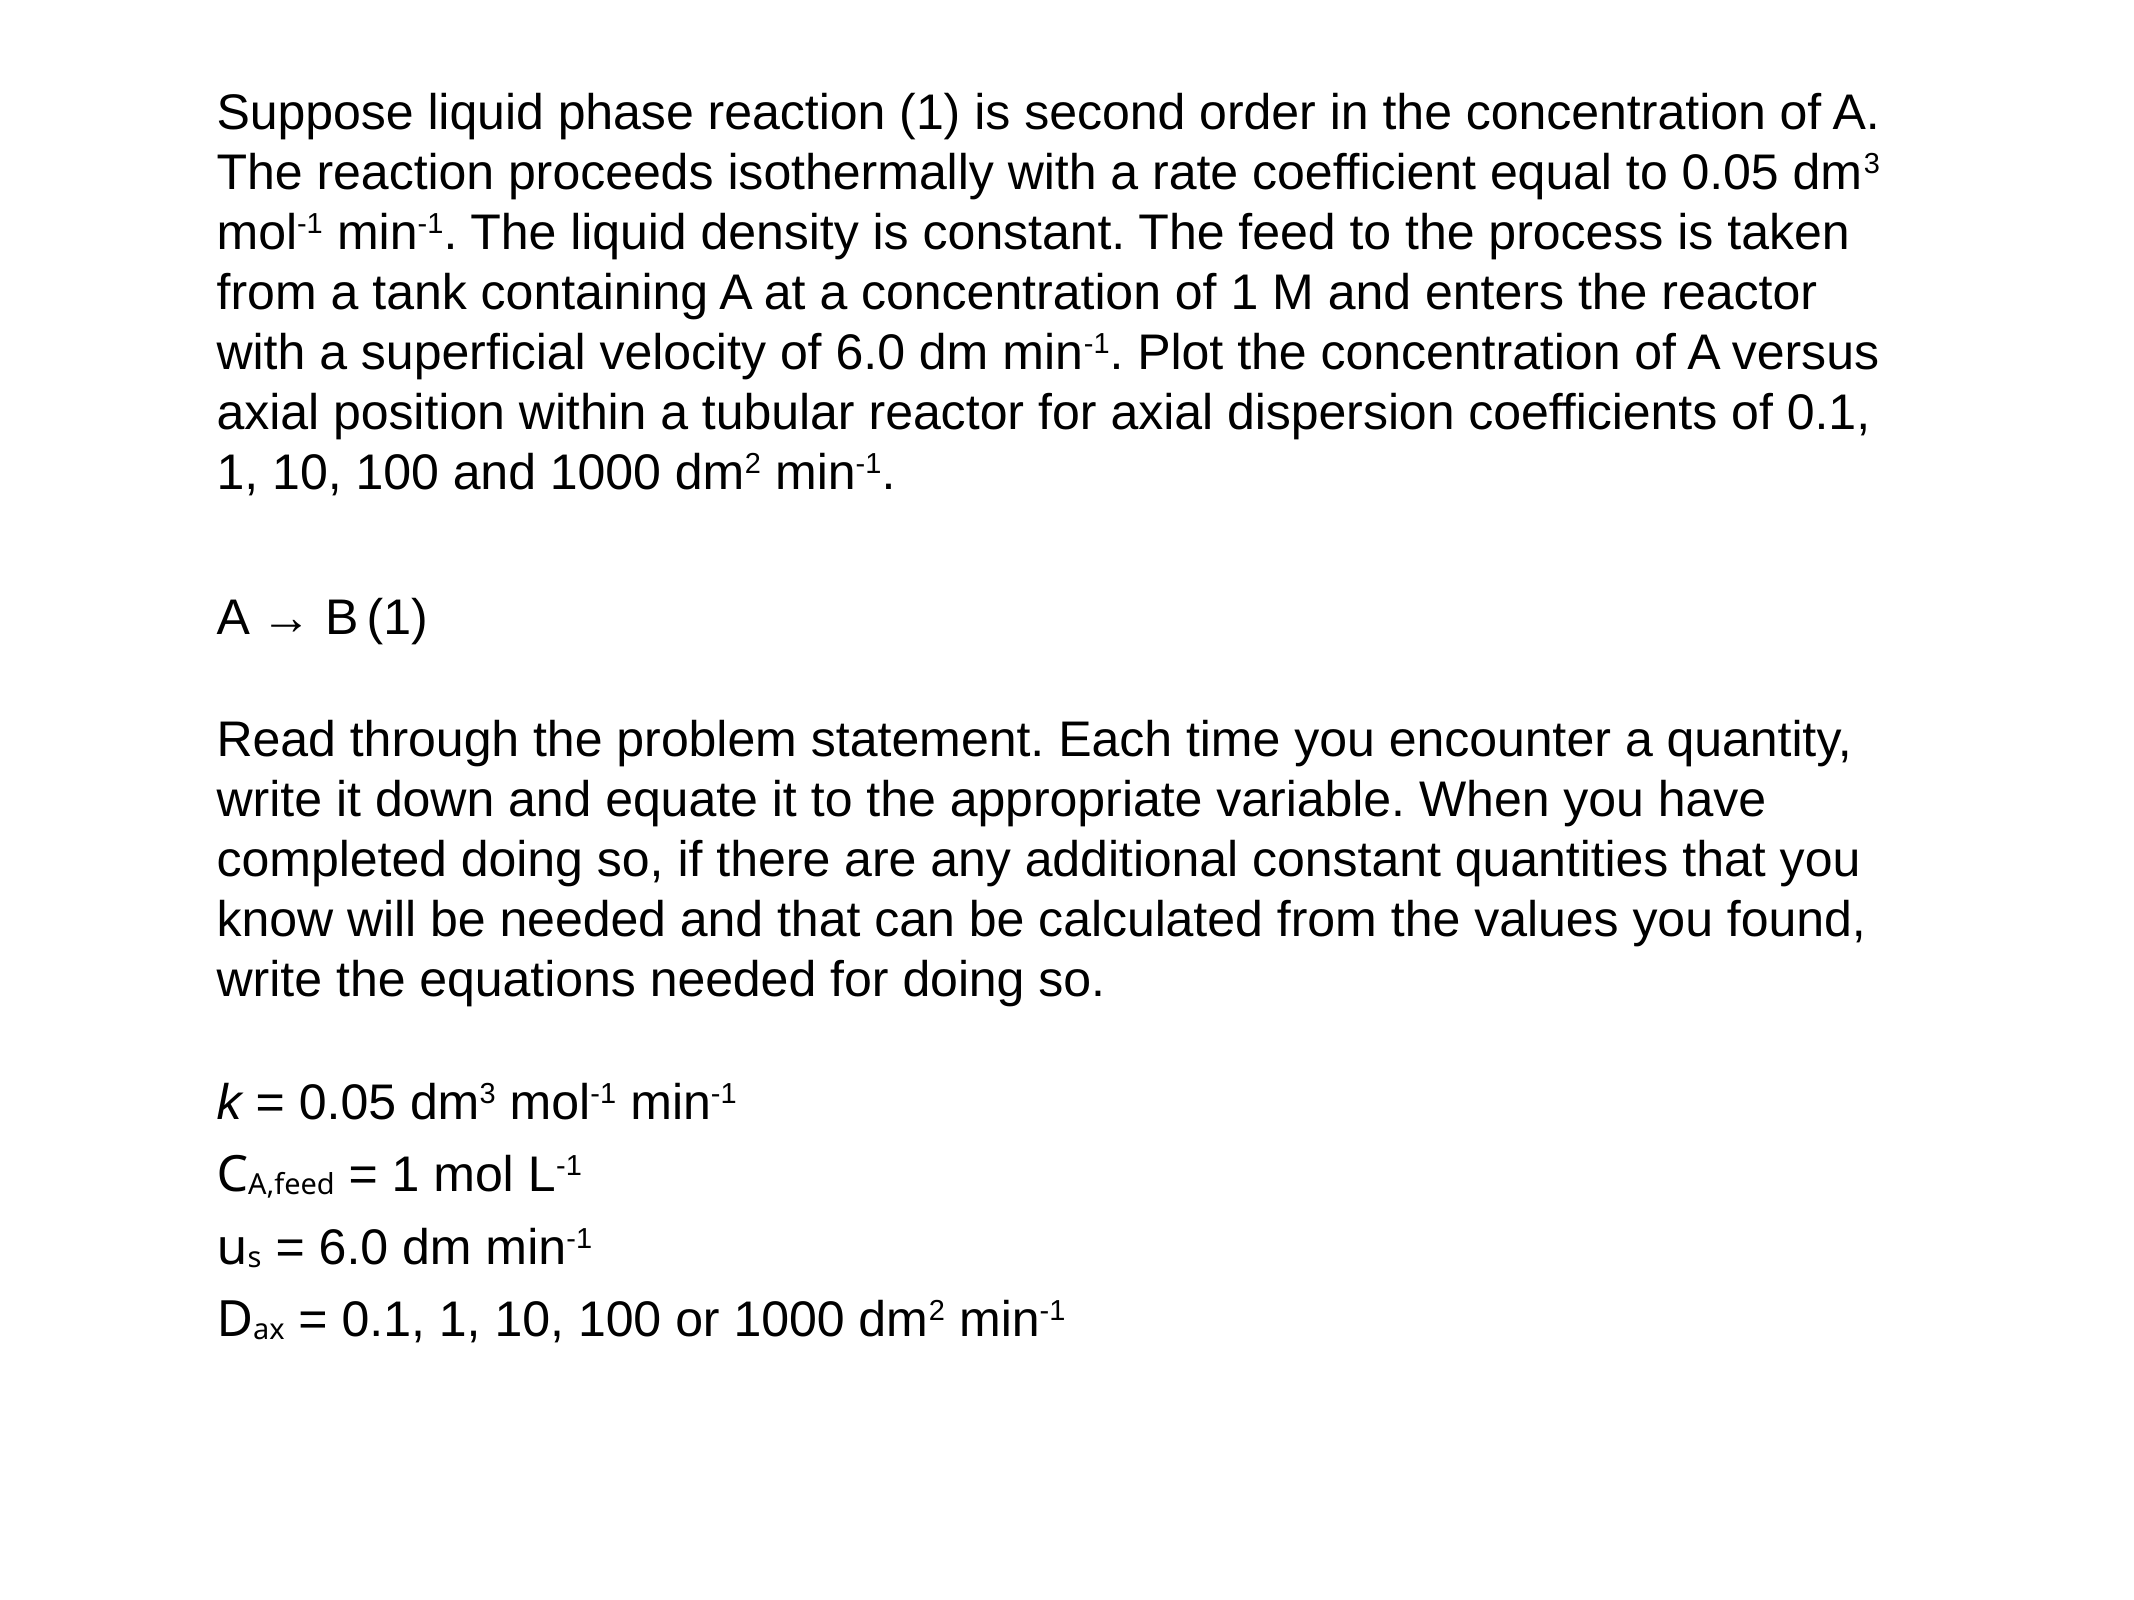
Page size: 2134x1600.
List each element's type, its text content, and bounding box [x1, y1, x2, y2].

list Suppose liquid phase reaction (1) is second order in the concentration of A. The reaction proceeds isothermally with a rate coefficient equal to 0.05 dm3 mol-1 min-1. The liquid density is constant. The feed to the process is taken from a tank containing A at a concentration of 1 M and enters the reactor with a superficial velocity of 6.0 dm min-1. Plot the concentration of A versus axial position within a tubular reactor for axial dispersion coefficients of 0.1, 1, 10, 100 and 1000 dm2 min-1. A → B (1) Read through the problem statement. Each time you encounter a quantity, write it down and equate it to the appropriate variable. When you have completed doing so, if there are any additional constant quantities that you know will be needed and that can be calculated from the values you found, write the equations needed for doing so. k = 0.05 dm3 mol-1 min-1 CA,feed = 1 mol L-1 us = 6.0 dm min-1 Dax = 0.1, 1, 10, 100 or 1000 dm2 min-1 [208, 70, 1925, 1478]
